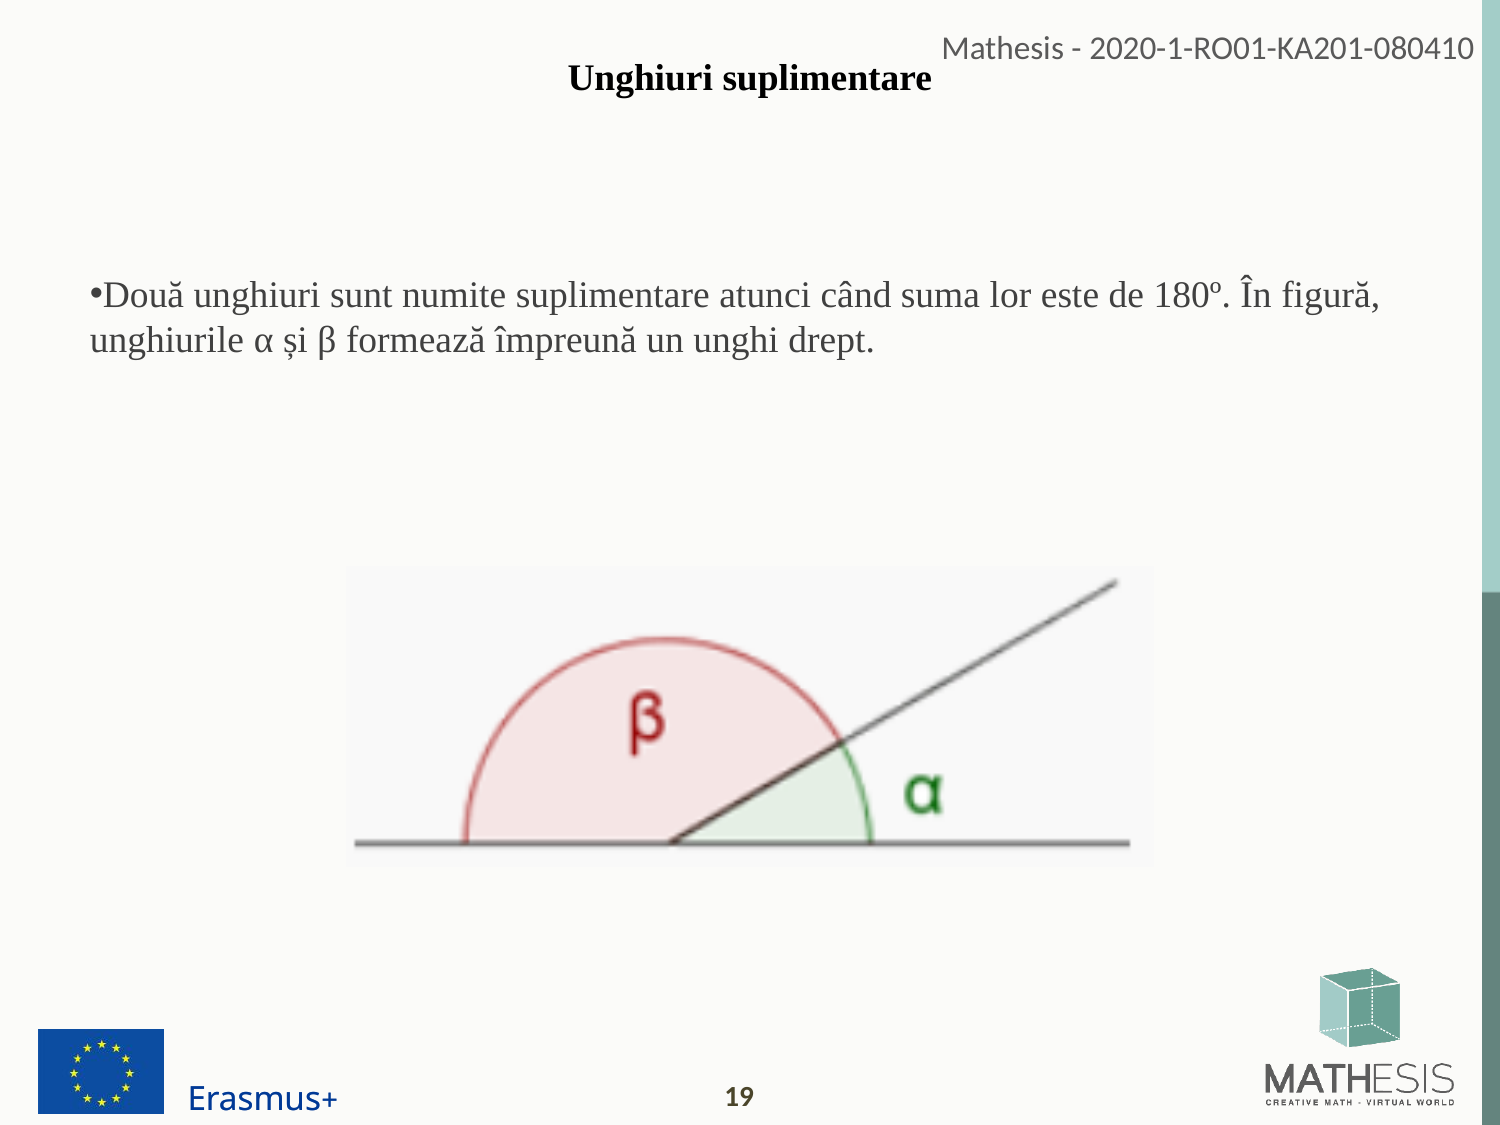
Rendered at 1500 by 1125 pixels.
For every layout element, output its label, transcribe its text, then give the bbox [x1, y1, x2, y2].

list Două unghiuri sunt numite suplimentare atunci când suma lor este de 180º. În figură, unghiurile α și β formează împreună un unghi drept. [75, 262, 1425, 1005]
picture [38, 1029, 164, 1114]
picture [346, 566, 1154, 868]
title Unghiuri suplimentare [75, 45, 1425, 233]
